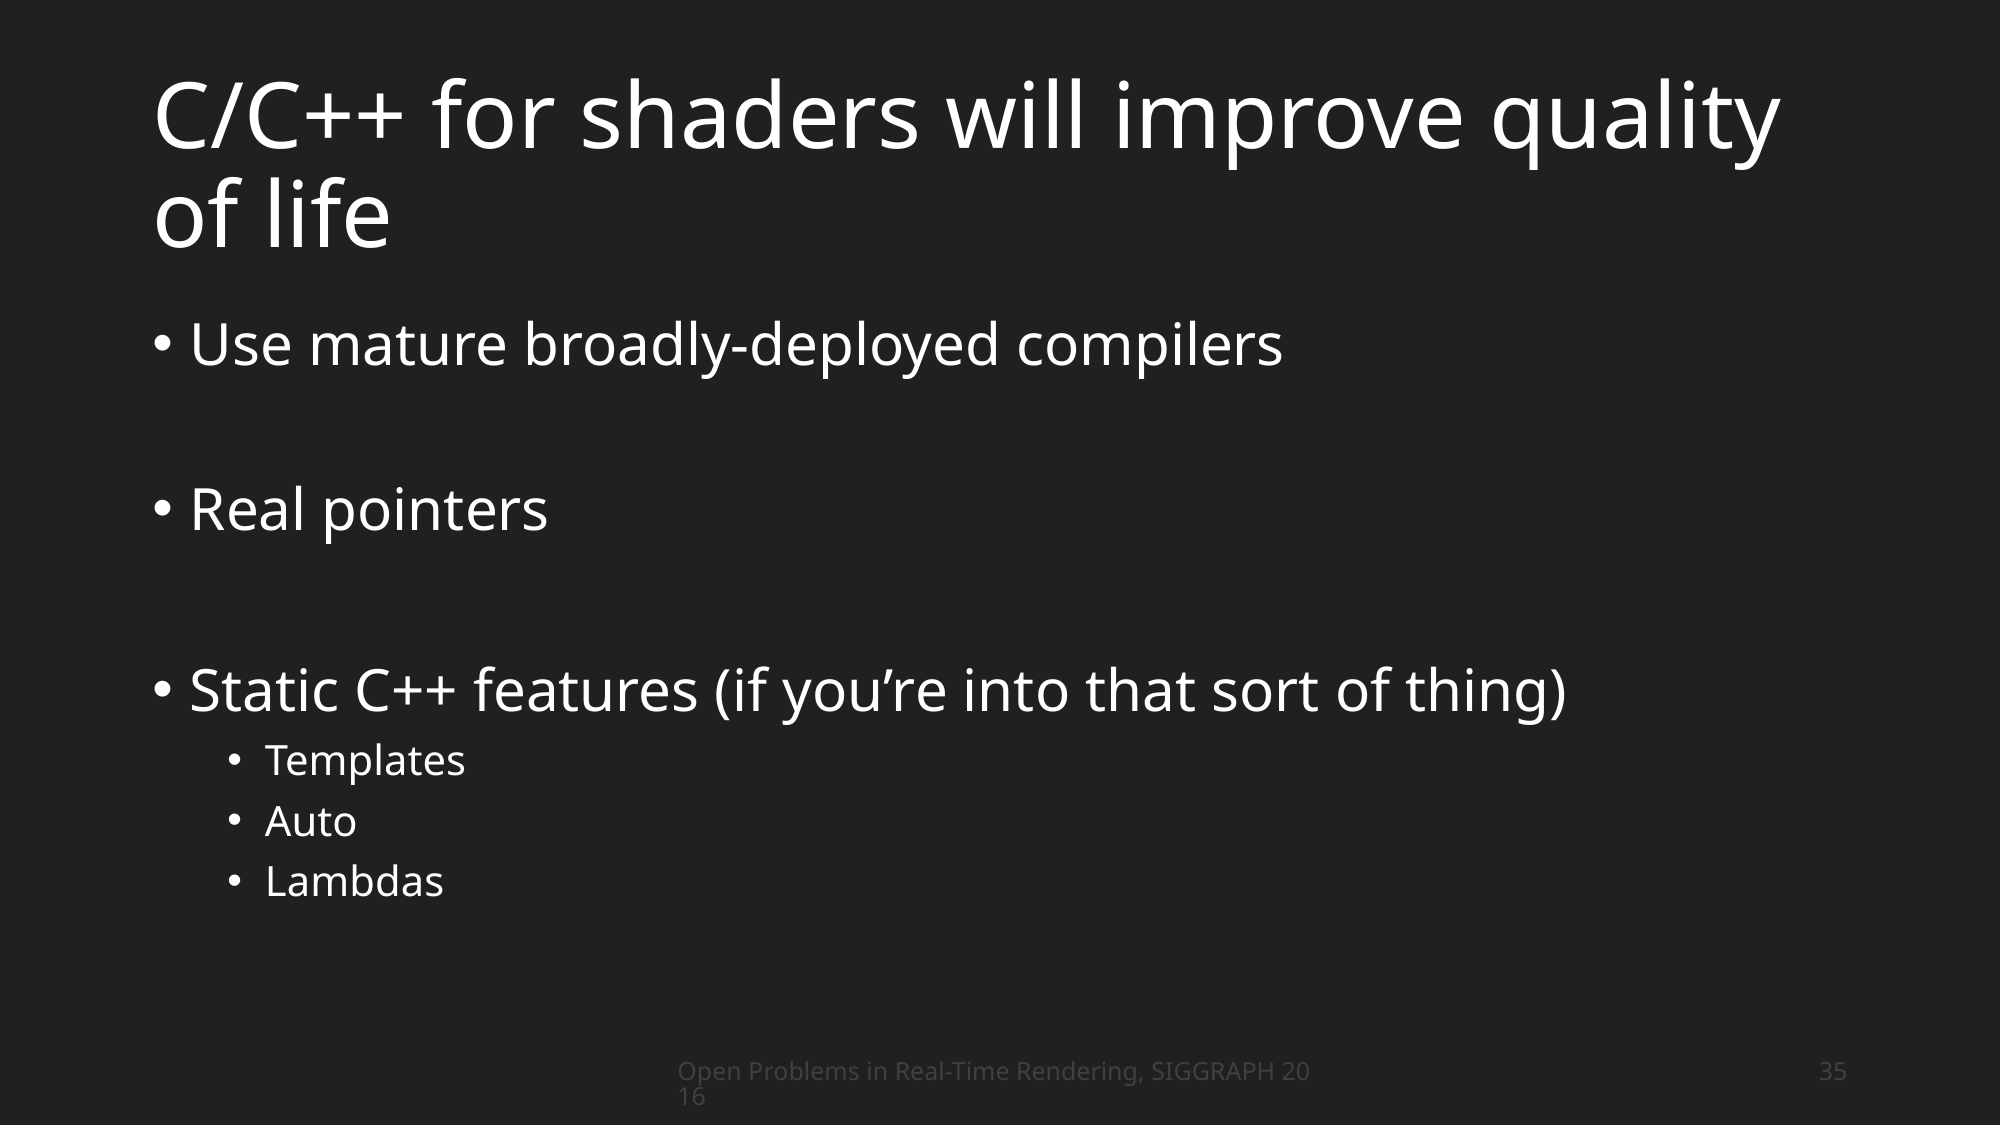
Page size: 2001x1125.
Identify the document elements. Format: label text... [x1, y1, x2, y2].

slide_number 35 [1412, 1042, 1863, 1103]
title C/C++ for shaders will improve quality of life [137, 59, 1863, 278]
list Use mature broadly-deployed compilers Real pointers Static C++ features (if you’re into that sort of thing) Templates Auto Lambdas [137, 299, 1863, 1014]
footer Open Problems in Real-Time Rendering, SIGGRAPH 2016 [662, 1042, 1338, 1103]
